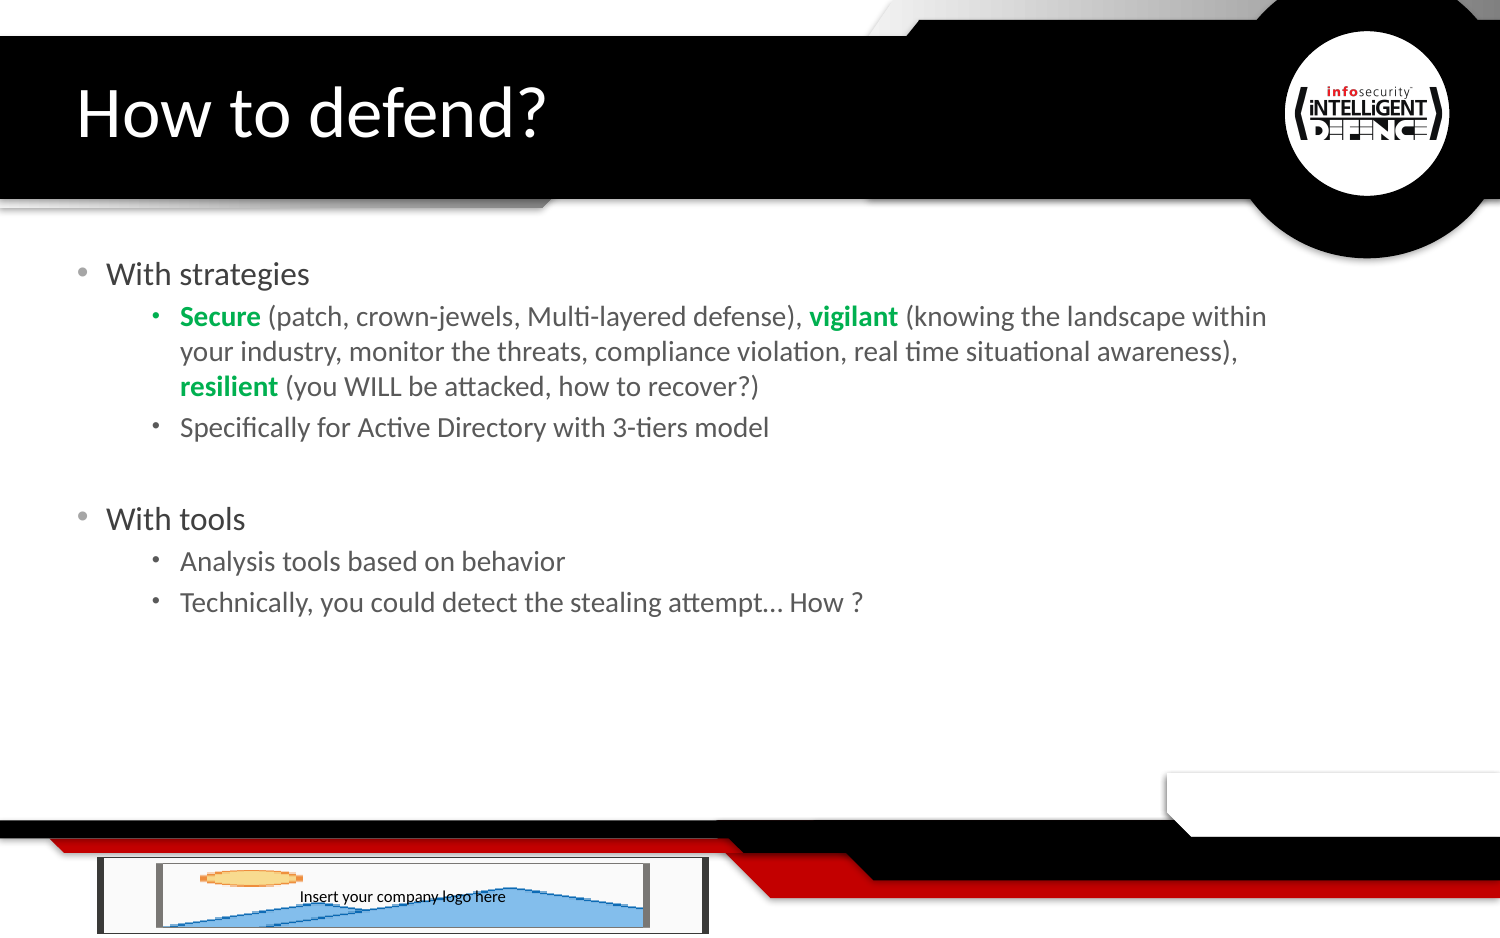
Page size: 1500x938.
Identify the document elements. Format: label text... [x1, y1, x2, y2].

list With strategies Secure (patch, crown-jewels, Multi-layered defense), vigilant (knowing the landscape within your industry, monitor the threats, compliance violation, real time situational awareness), resilient (you WILL be attacked, how to recover?) Specifically for Active Directory with 3-tiers model With tools Analysis tools based on behavior Technically, you could detect the stealing attempt… How ? [76, 244, 1294, 776]
title How to defend? [76, 38, 1199, 195]
picture [74, 853, 732, 938]
